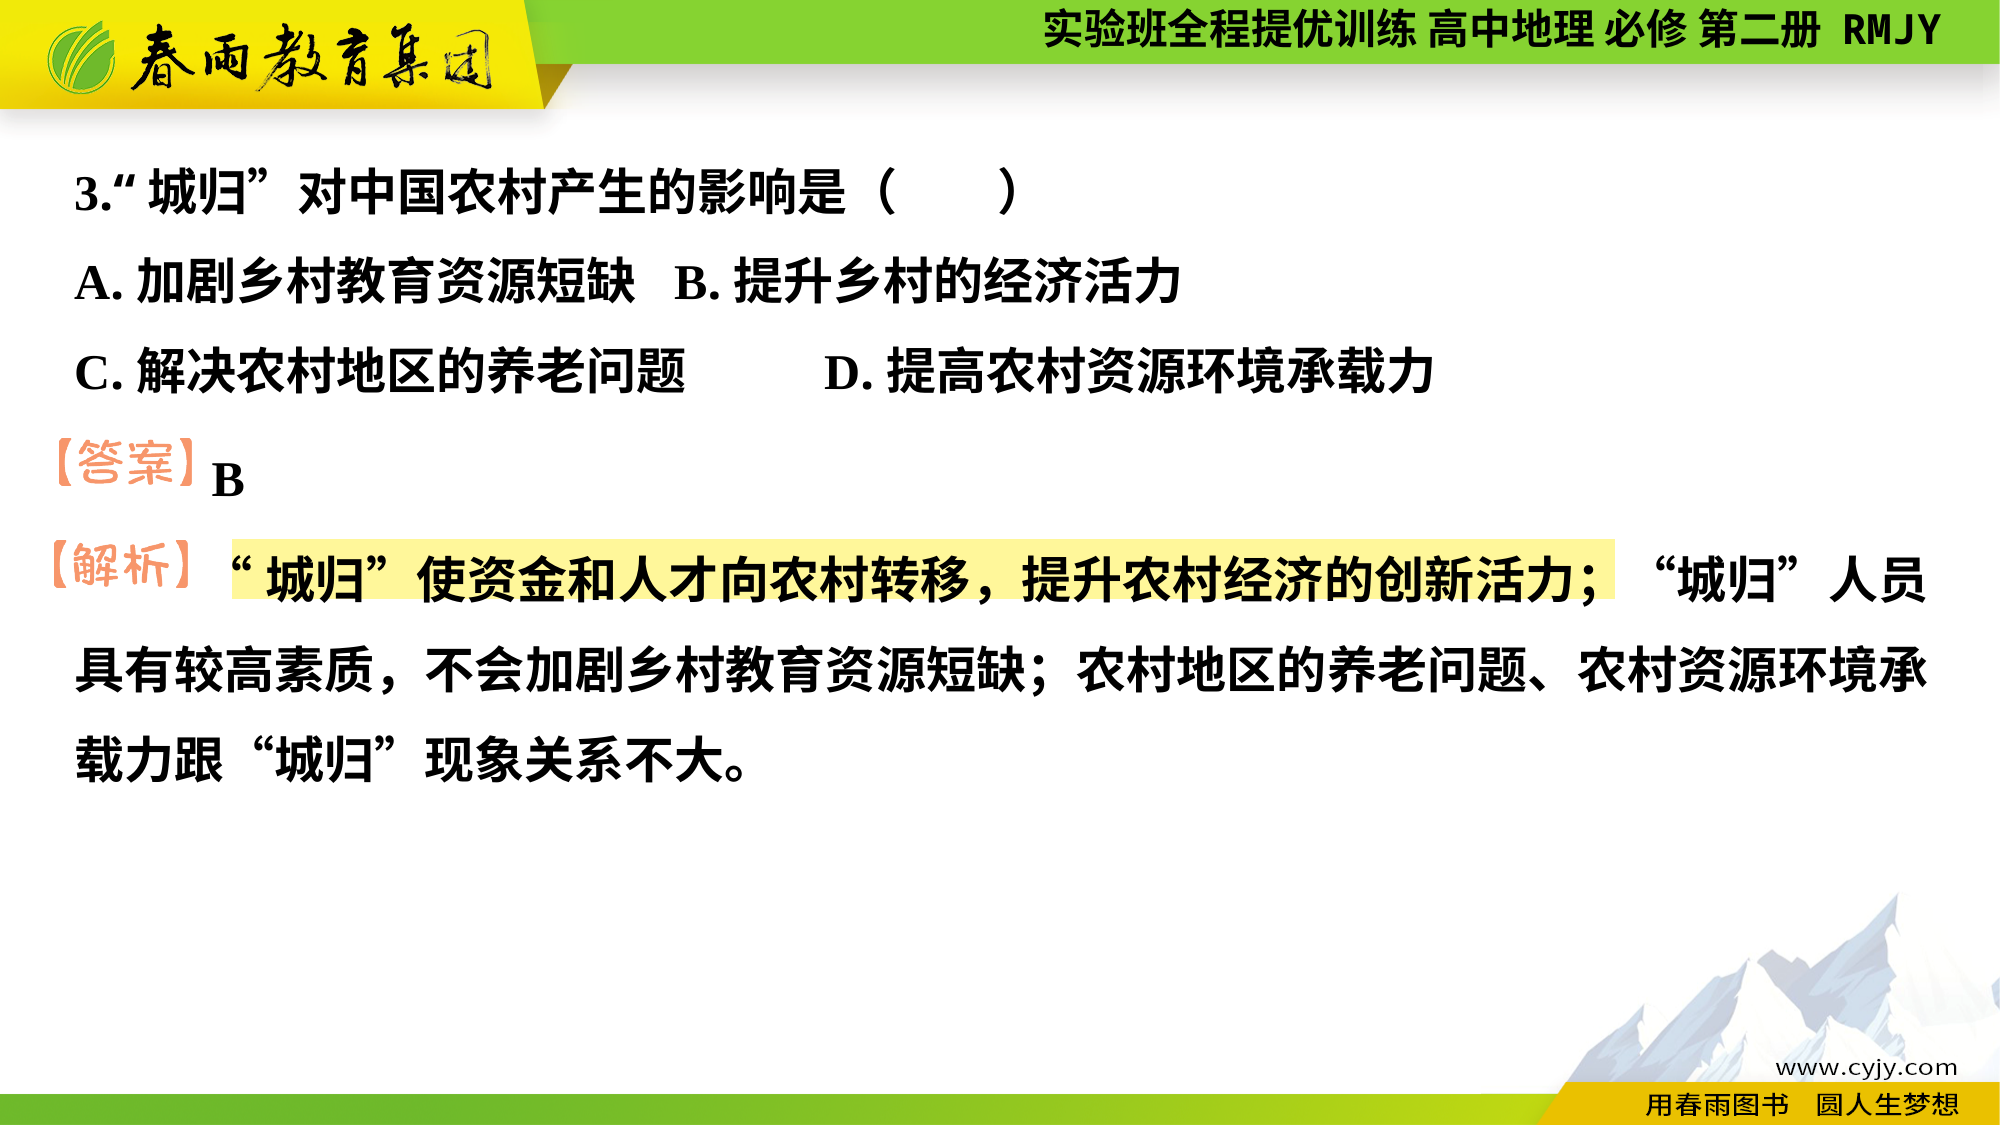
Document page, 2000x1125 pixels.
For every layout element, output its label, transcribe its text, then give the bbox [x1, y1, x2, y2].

text_box B [59, 408, 1944, 510]
picture [0, 0, 2000, 1125]
list 3.“城归”对中国农村产生的影响是（ ） A.加剧乡村教育资源短缺 B.提升乡村的经济活力 C.解决农村地区的养老问题 D.提高农村资源环境承载力 [59, 122, 1944, 408]
text_box “城归”使资金和人才向农村转移，提升农村经济的创新活力；“城归”人员具有较高素质，不会加剧乡村教育资源短缺；农村地区的养老问题、农村资源环境承载力跟“城归”现象关系不大。 [59, 510, 1944, 796]
